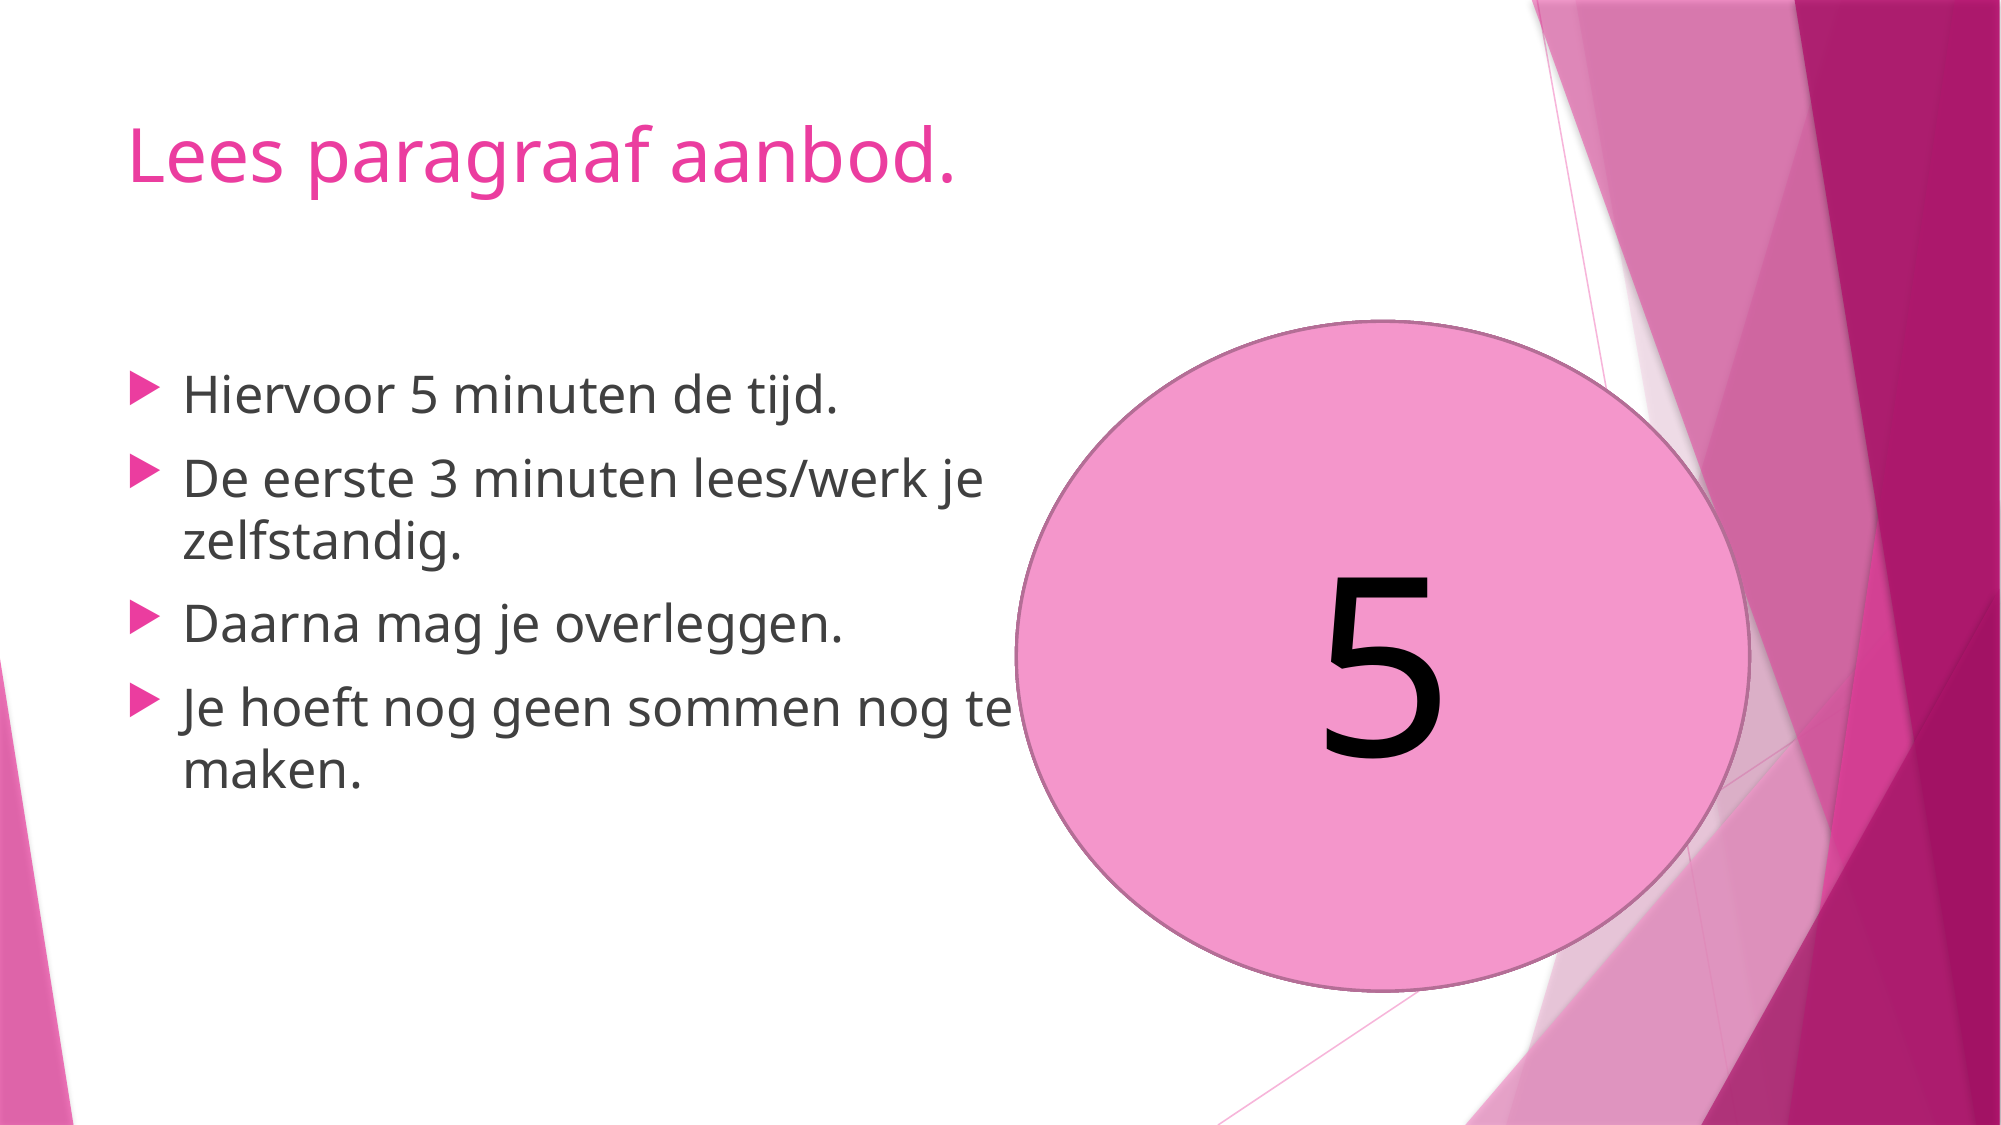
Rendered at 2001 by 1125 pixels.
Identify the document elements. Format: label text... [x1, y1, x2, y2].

text_box 5 [1014, 319, 1752, 993]
title Lees paragraaf aanbod. [111, 99, 1522, 317]
list Hiervoor 5 minuten de tijd. De eerste 3 minuten lees/werk je zelfstandig. Daarna mag je overleggen. Je hoeft nog geen sommen nog te maken. [111, 354, 1046, 992]
